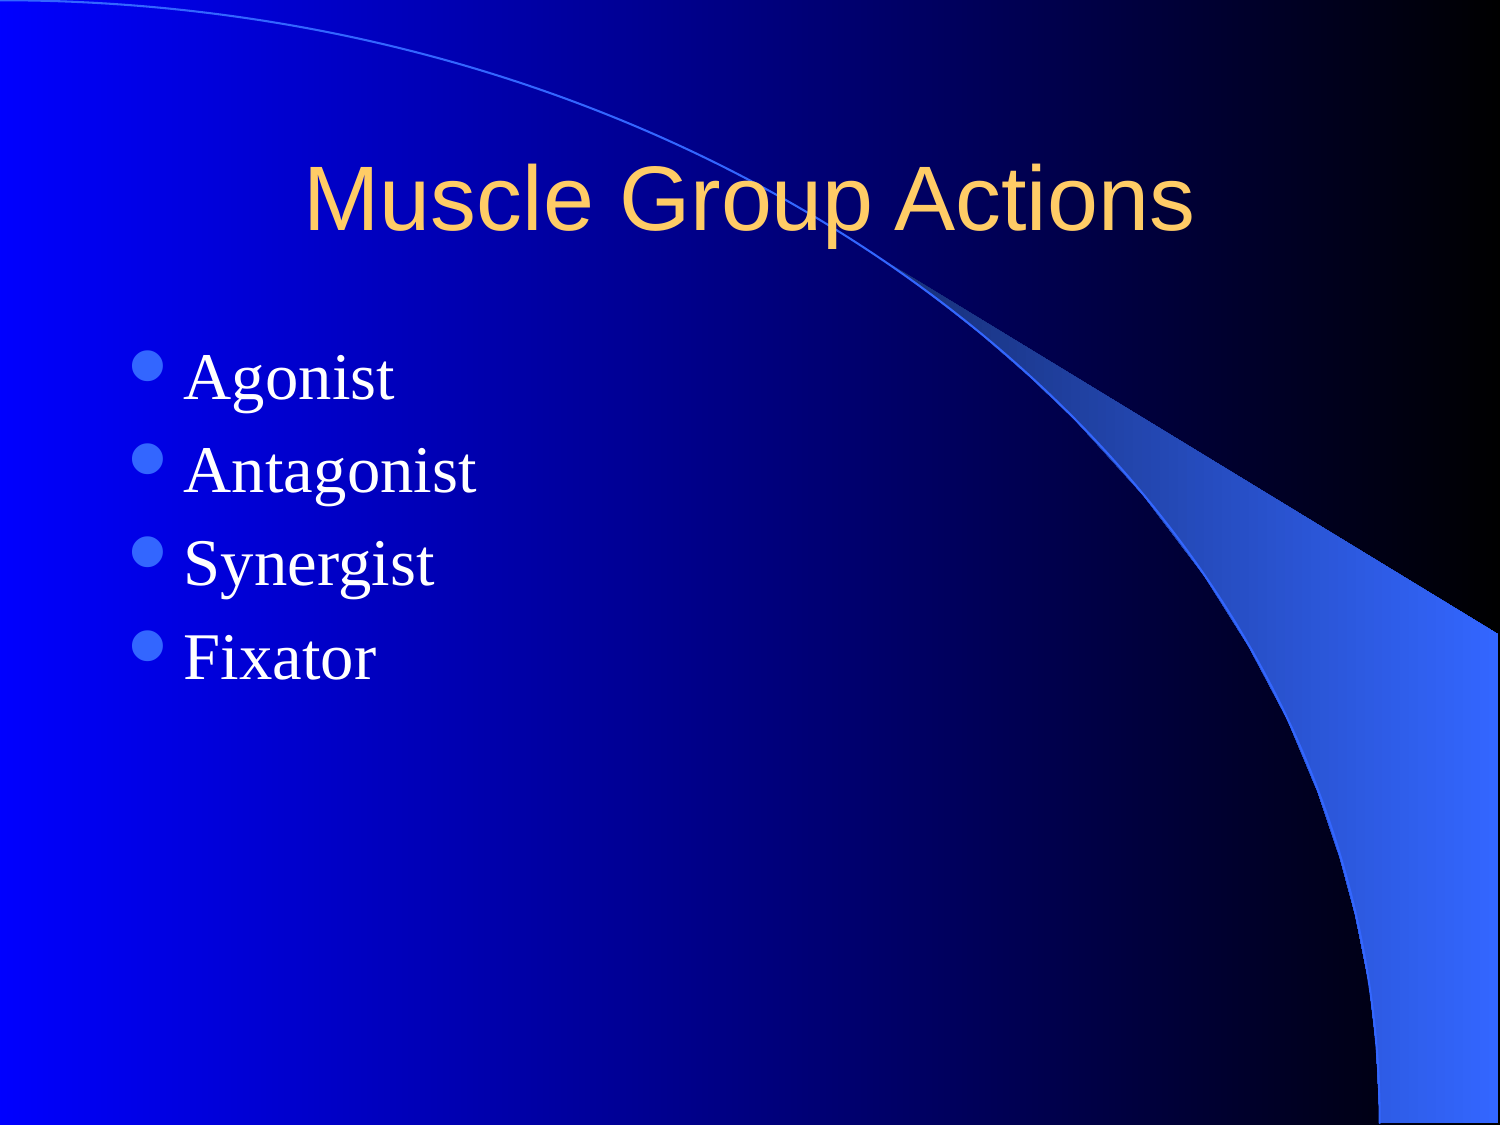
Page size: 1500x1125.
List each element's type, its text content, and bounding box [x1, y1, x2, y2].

list Agonist Antagonist Synergist Fixator [112, 324, 1388, 1000]
title Muscle Group Actions [112, 99, 1388, 288]
